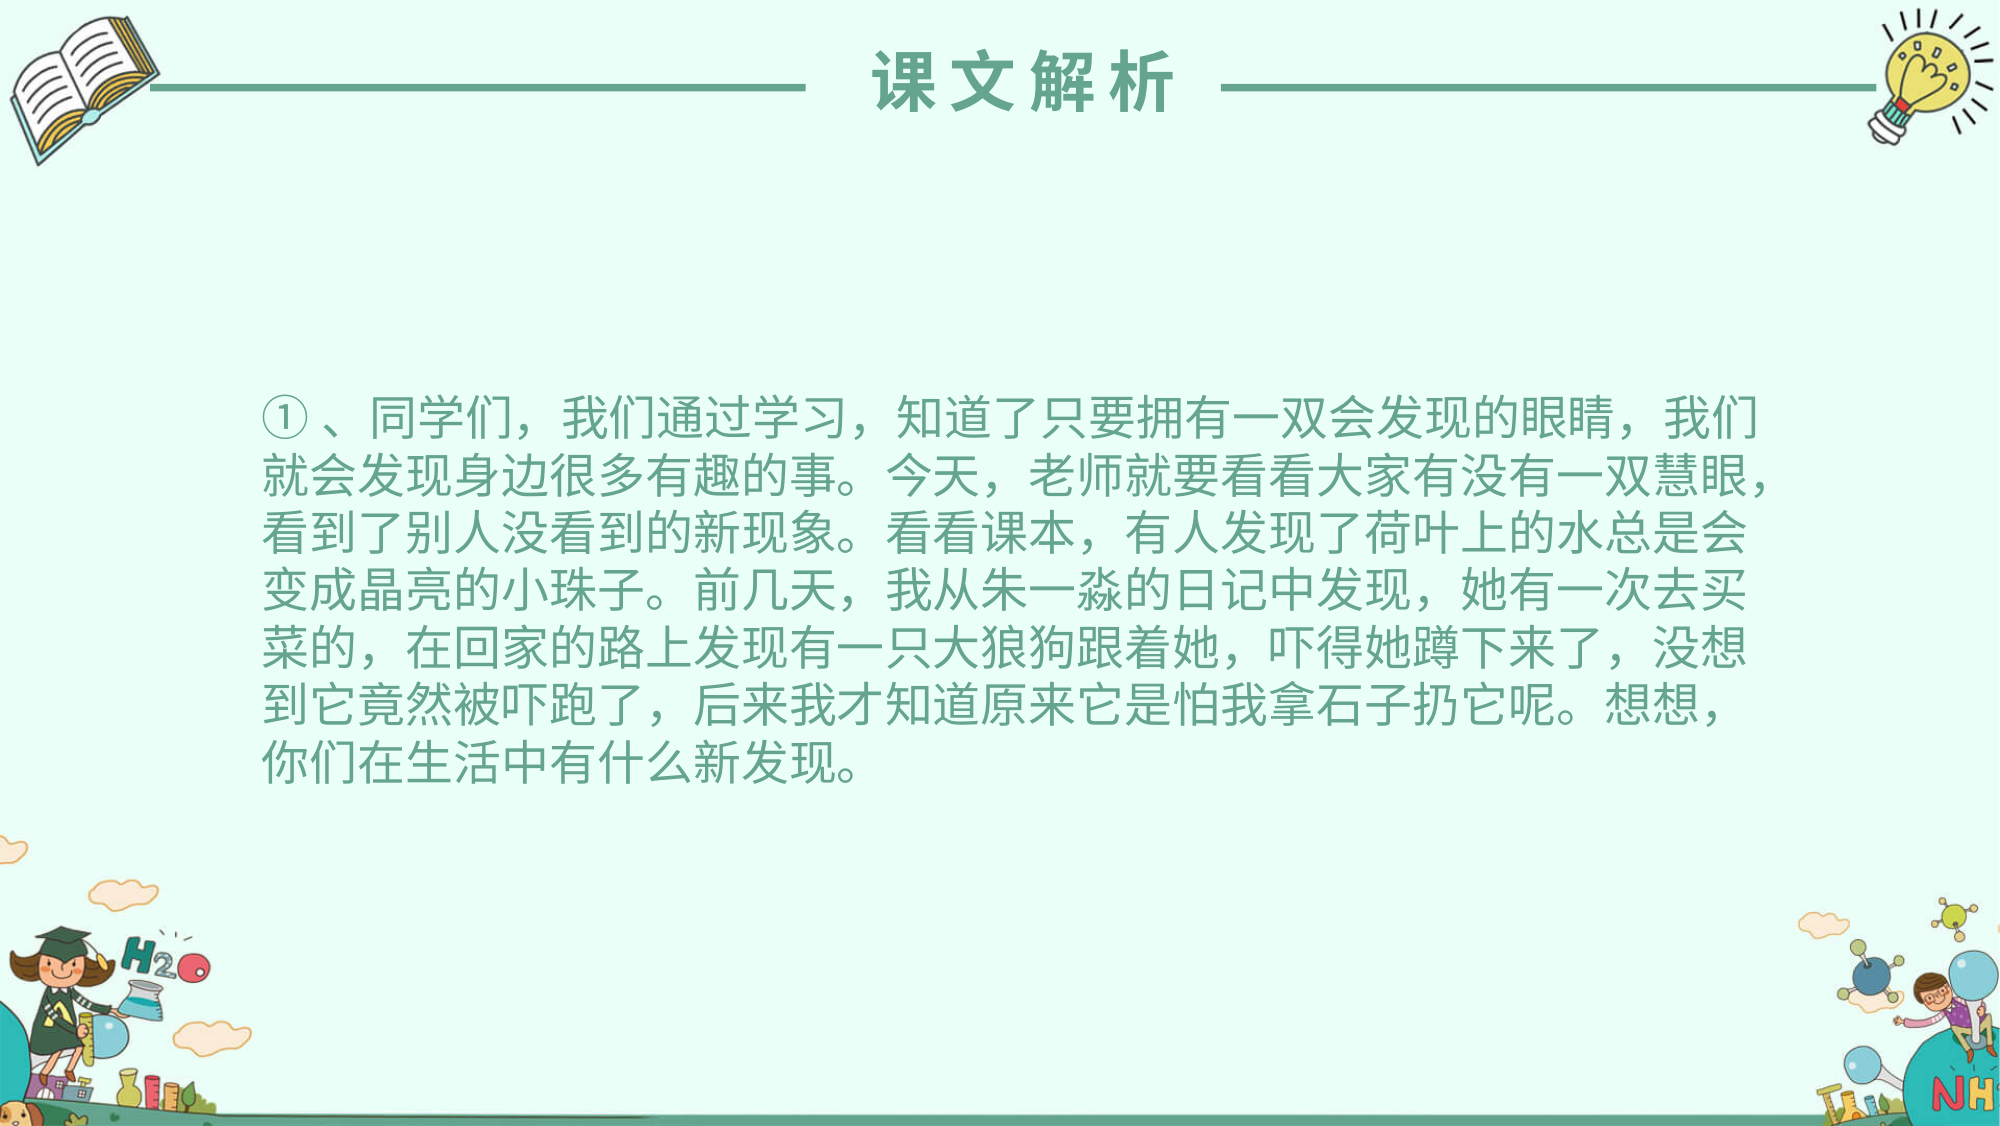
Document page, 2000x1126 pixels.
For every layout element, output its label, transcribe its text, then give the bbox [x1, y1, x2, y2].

text_box ①、同学们，我们通过学习，知道了只要拥有一双会发现的眼睛，我们就会发现身边很多有趣的事。今天，老师就要看看大家有没有一双慧眼，看到了别人没看到的新现象。看看课本，有人发现了荷叶上的水总是会变成晶亮的小珠子。前几天，我从朱一淼的日记中发现，她有一次去买菜的，在回家的路上发现有一只大狼狗跟着她，吓得她蹲下来了，没想到它竟然被吓跑了，后来我才知道原来它是怕我拿石子扔它呢。想想，你们在生活中有什么新发现。 [246, 322, 1799, 798]
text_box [149, 38, 1877, 121]
picture [0, 0, 2000, 1126]
